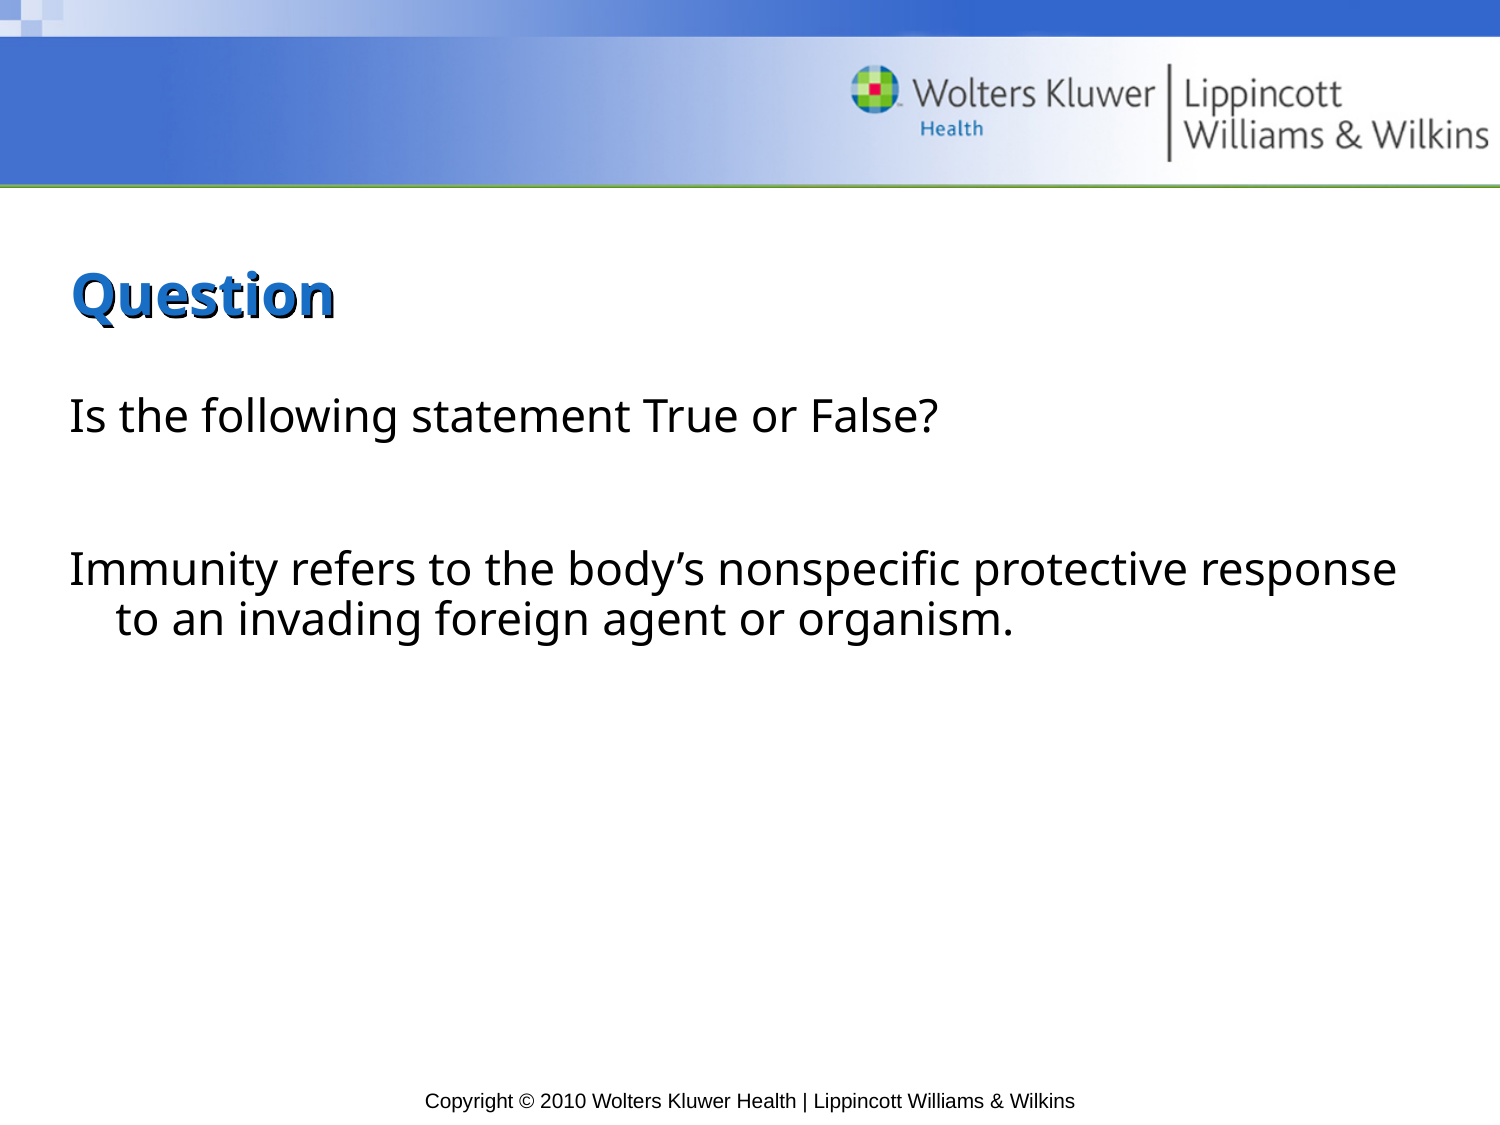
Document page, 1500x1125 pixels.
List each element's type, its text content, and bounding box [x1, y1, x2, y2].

list Is the following statement True or False? Immunity refers to the body’s nonspecific protective response to an invading foreign agent or organism. [53, 384, 1468, 1088]
title Question [70, 264, 1470, 329]
picture [0, 0, 1500, 188]
